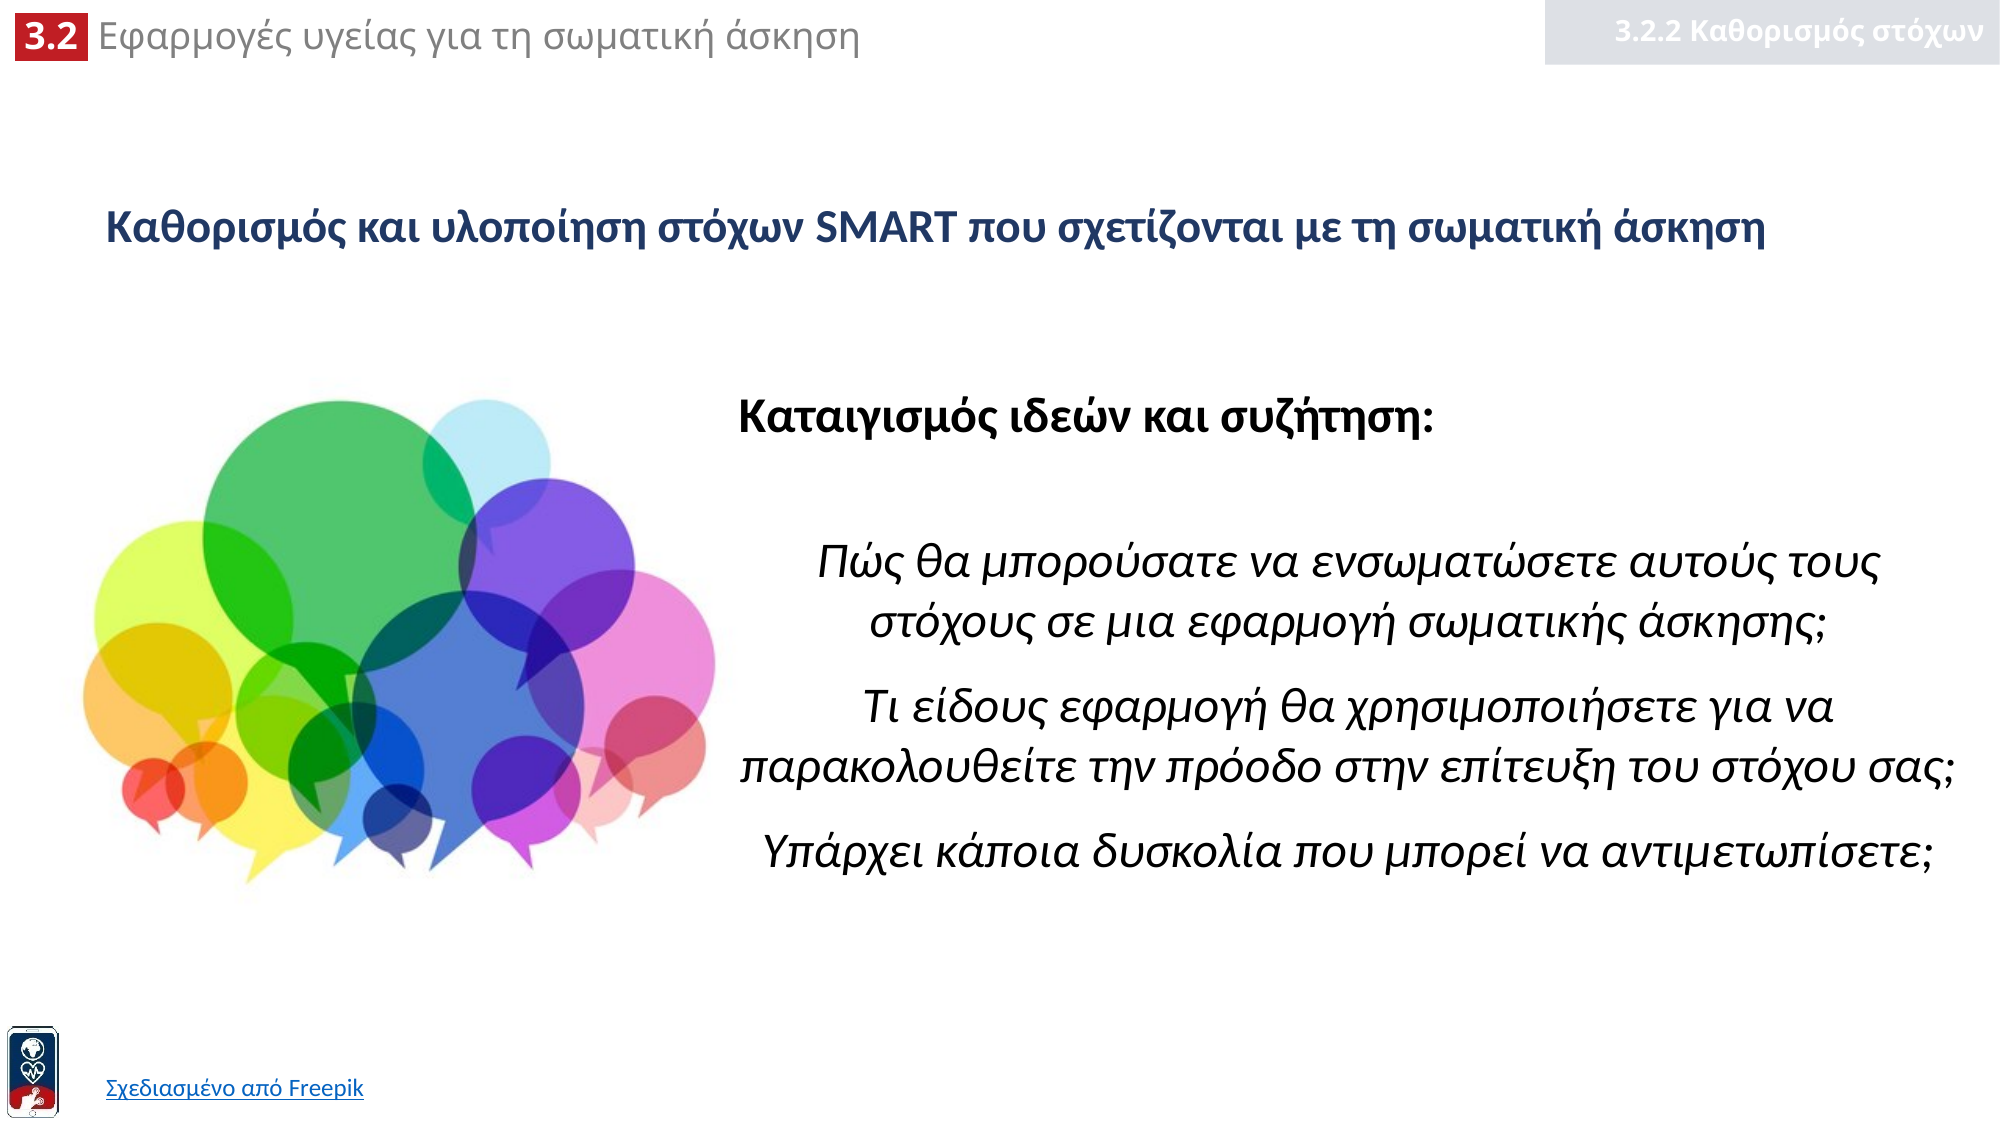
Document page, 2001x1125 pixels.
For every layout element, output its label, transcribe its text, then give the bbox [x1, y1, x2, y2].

text_box 3.2.2 Καθορισμός στόχων [1545, 0, 2000, 65]
text_box Σχεδιασμένο από Freepik [91, 1064, 1102, 1110]
list Καταιγισμός ιδεών και συζήτηση: Πώς θα μπορούσατε να ενσωματώσετε αυτούς τους στόχους σε μια εφαρμογή σωματικής άσκησης; Τι είδους εφαρμογή θα χρησιμοποιήσετε για να παρακολουθείτε την πρόοδο στην επίτευξη του στόχου σας; Υπάρχει κάποια δυσκολία που μπορεί να αντιμετωπίσετε; [723, 375, 1974, 1094]
picture [7, 1026, 59, 1118]
picture [46, 374, 739, 907]
title Καθορισμός και υλοποίηση στόχων SMART που σχετίζονται με τη σωματική άσκηση [91, 177, 1981, 277]
